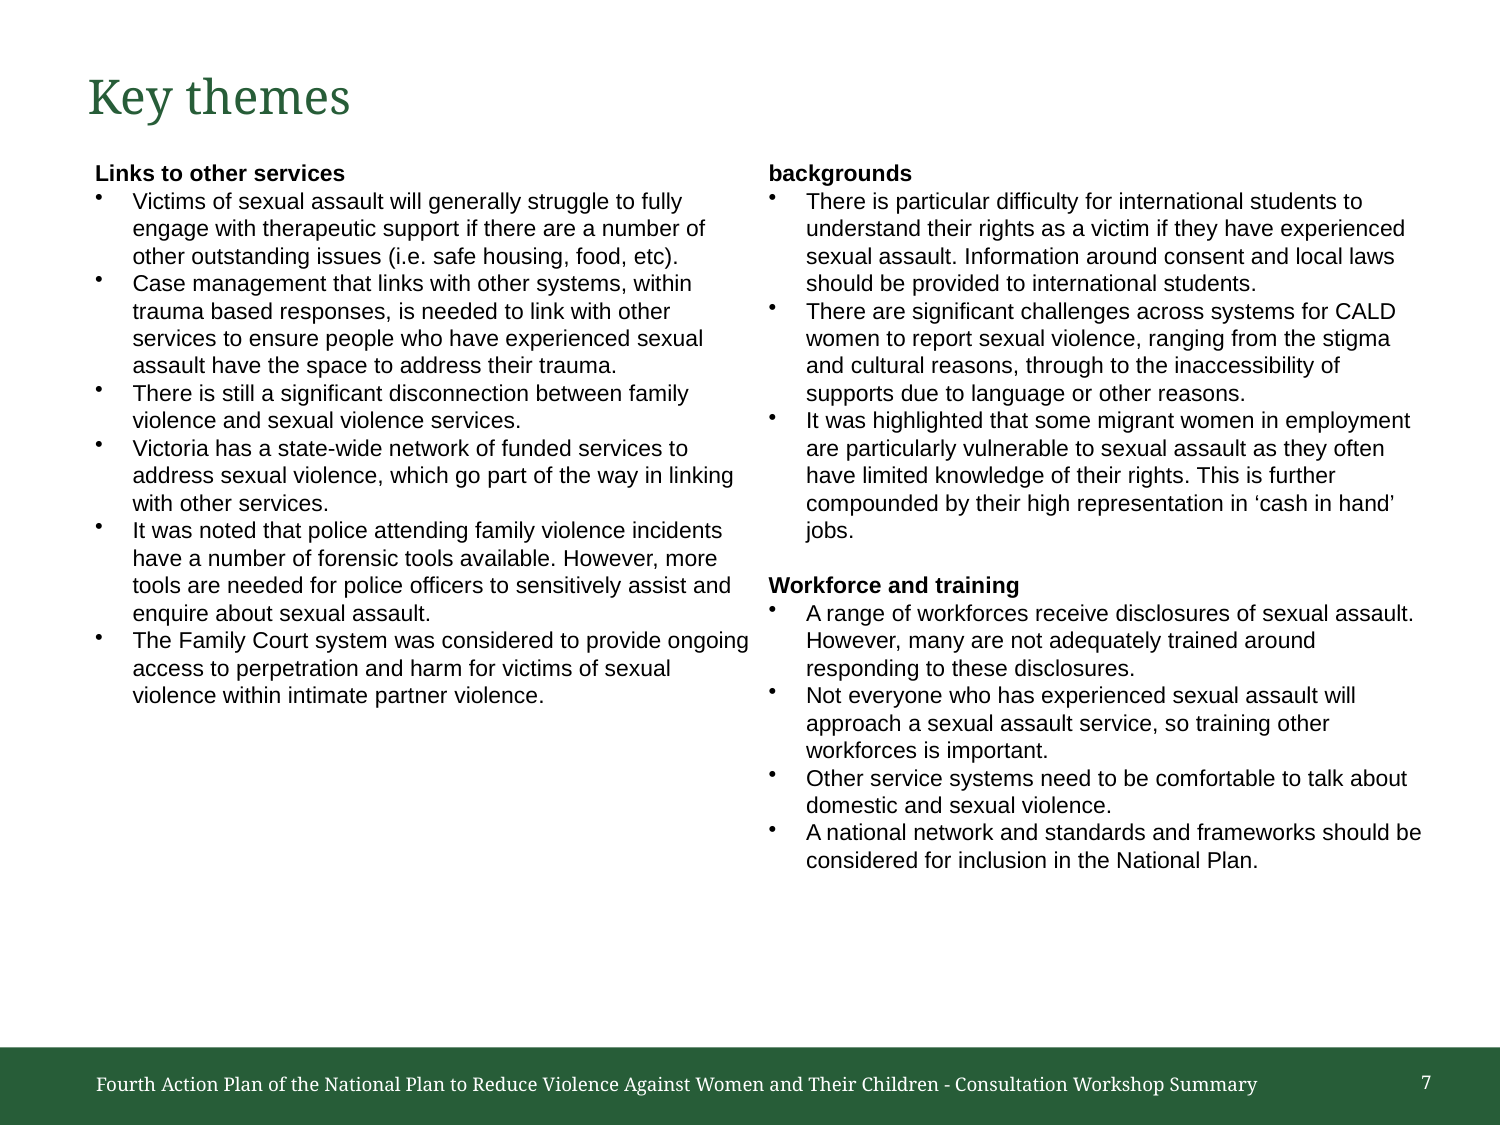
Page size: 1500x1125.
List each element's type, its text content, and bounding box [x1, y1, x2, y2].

title Key themes [87, 76, 1396, 133]
text_box Links to other services Victims of sexual assault will generally struggle to fully engage with therapeutic support if there are a number of other outstanding issues (i.e. safe housing, food, etc). Case management that links with other systems, within trauma based responses, is needed to link with other services to ensure people who have experienced sexual assault have the space to address their trauma. There is still a significant disconnection between family violence and sexual violence services. Victoria has a state-wide network of funded services to address sexual violence, which go part of the way in linking with other services. It was noted that police attending family violence incidents have a number of forensic tools available. However, more tools are needed for police officers to sensitively assist and enquire about sexual assault. The Family Court system was considered to provide ongoing access to perpetration and harm for victims of sexual violence within intimate partner violence. Women from culturally and linguistically diverse backgrounds There is particular difficulty for international students to understand their rights as a victim if they have experienced sexual assault. Information around consent and local laws should be provided to international students. There are significant challenges across systems for CALD women to report sexual violence, ranging from the stigma and cultural reasons, through to the inaccessibility of supports due to language or other reasons. It was highlighted that some migrant women in employment are particularly vulnerable to sexual assault as they often have limited knowledge of their rights. This is further compounded by their high representation in ‘cash in hand’ jobs. Workforce and training A range of workforces receive disclosures of sexual assault. However, many are not adequately trained around responding to these disclosures. Not everyone who has experienced sexual assault will approach a sexual assault service, so training other workforces is important. Other service systems need to be comfortable to talk about domestic and sexual violence. A national network and standards and frameworks should be considered for inclusion in the National Plan. [87, 151, 1432, 1125]
